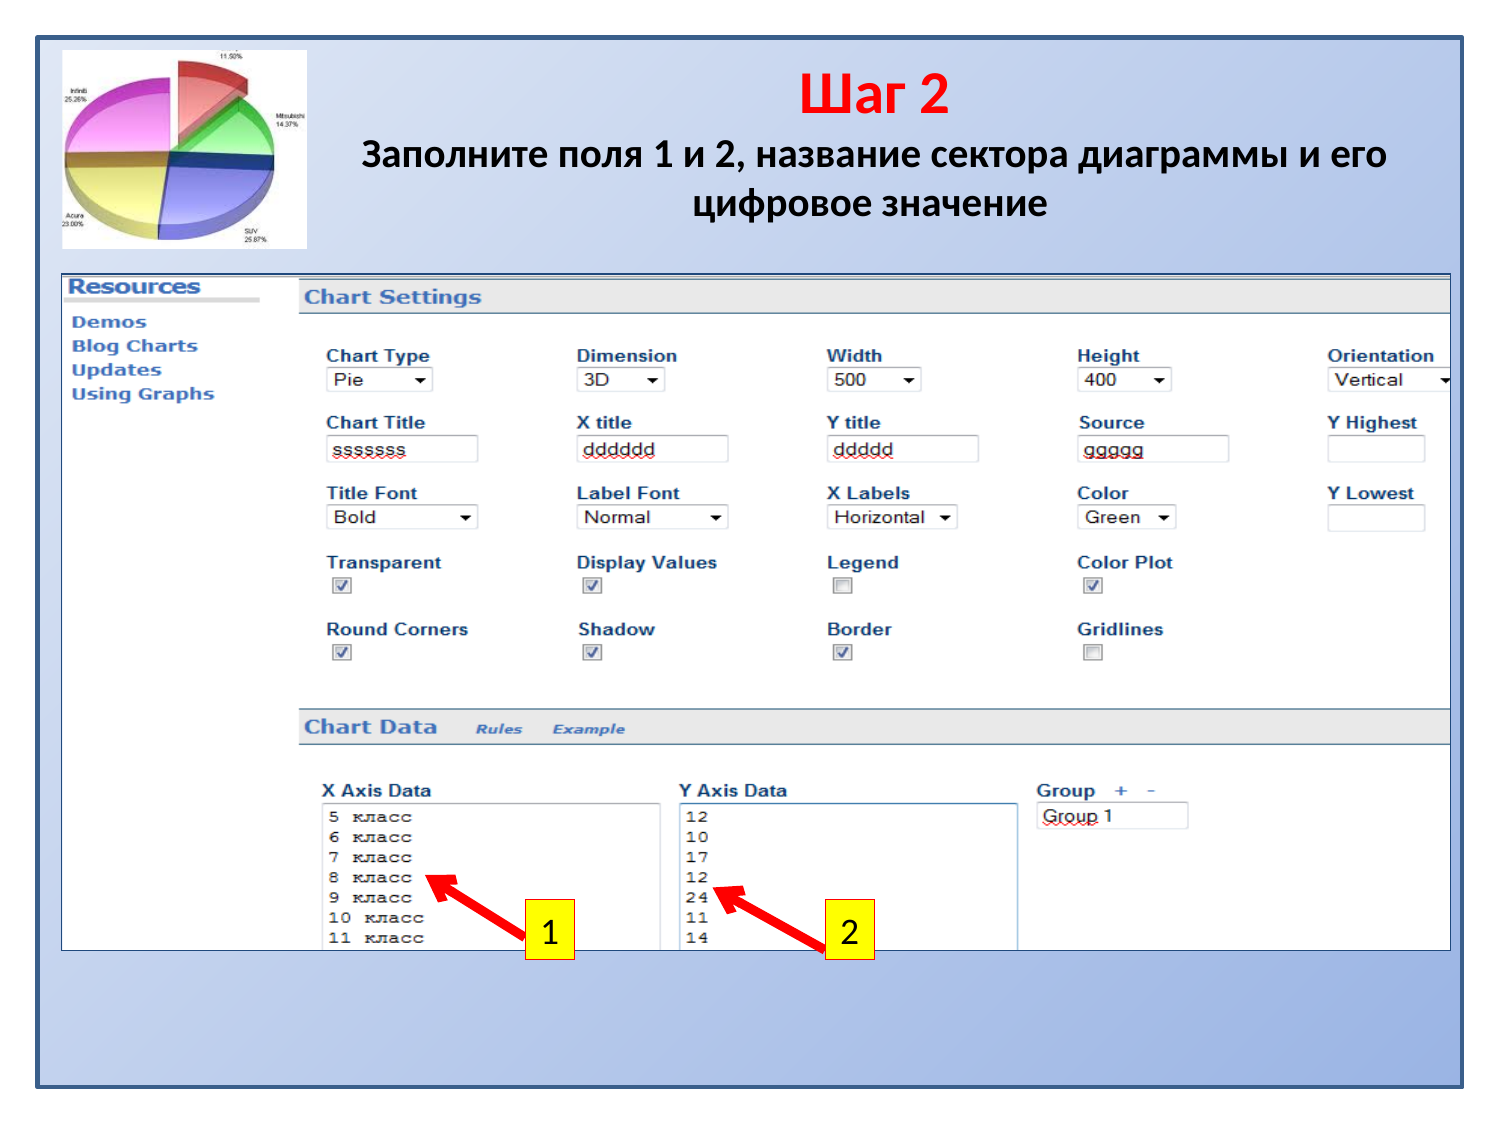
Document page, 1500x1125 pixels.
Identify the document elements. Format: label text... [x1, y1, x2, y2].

title Шаг 2 Заполните поля 1 и 2, название сектора диаграммы и его цифровое значение [324, 45, 1425, 233]
picture [62, 49, 308, 250]
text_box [712, 887, 826, 951]
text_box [424, 874, 526, 938]
picture [62, 274, 1451, 951]
text_box [35, 35, 1464, 1089]
